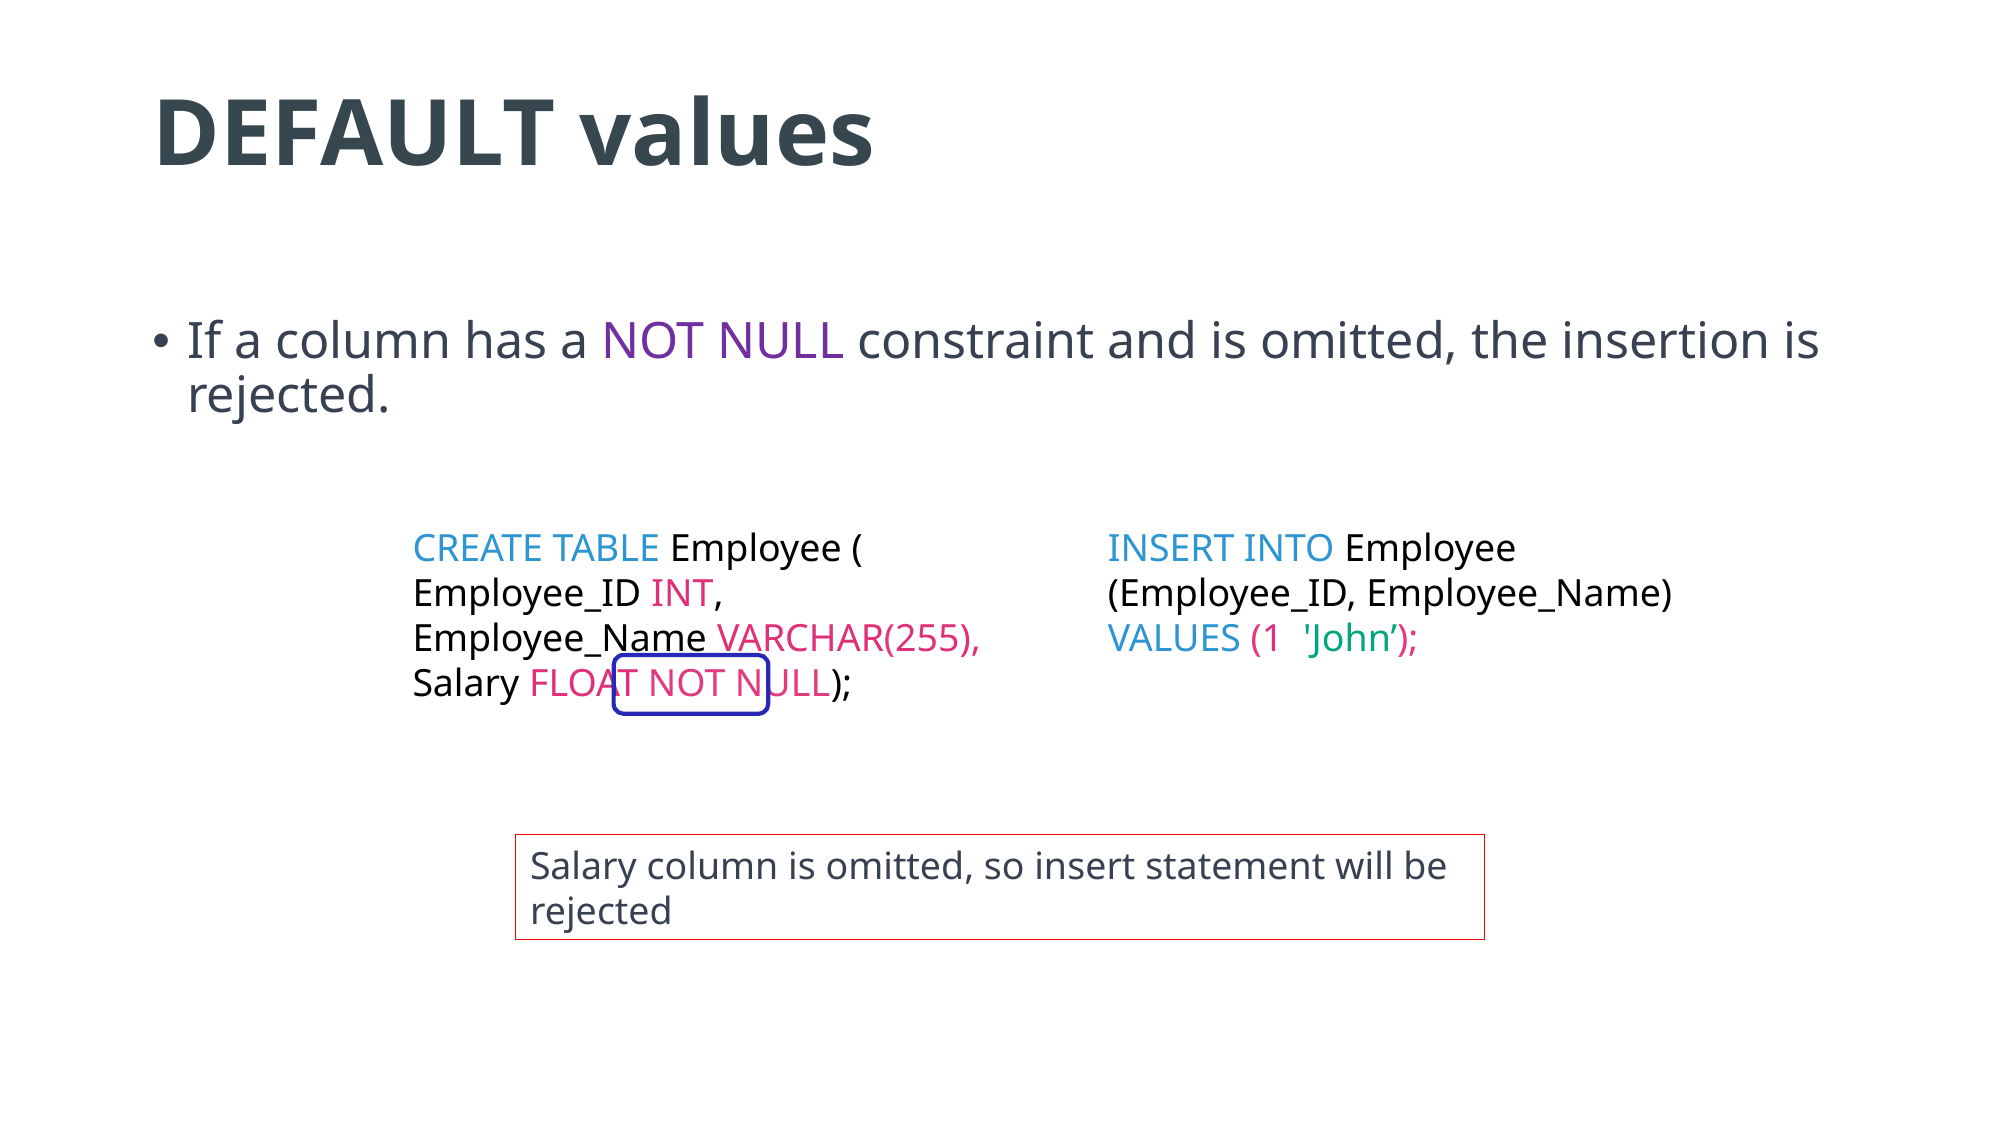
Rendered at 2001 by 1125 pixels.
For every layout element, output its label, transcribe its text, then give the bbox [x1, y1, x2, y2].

list If a column has a NOT NULL constraint and is omitted, the insertion is rejected. [137, 308, 1941, 506]
text_box Salary column is omitted, so insert statement will be rejected [515, 834, 1485, 940]
text_box [612, 653, 770, 715]
text_box CREATE TABLE Employee ( Employee_ID INT, Employee_Name VARCHAR(255),), Salary FLOAT NOT NULL); [397, 516, 1093, 712]
text_box INSERT INTO Employee (Employee_ID, Employee_Name) VALUES (1, 'John’); [1093, 516, 1703, 667]
title DEFAULT values [137, 82, 1863, 300]
